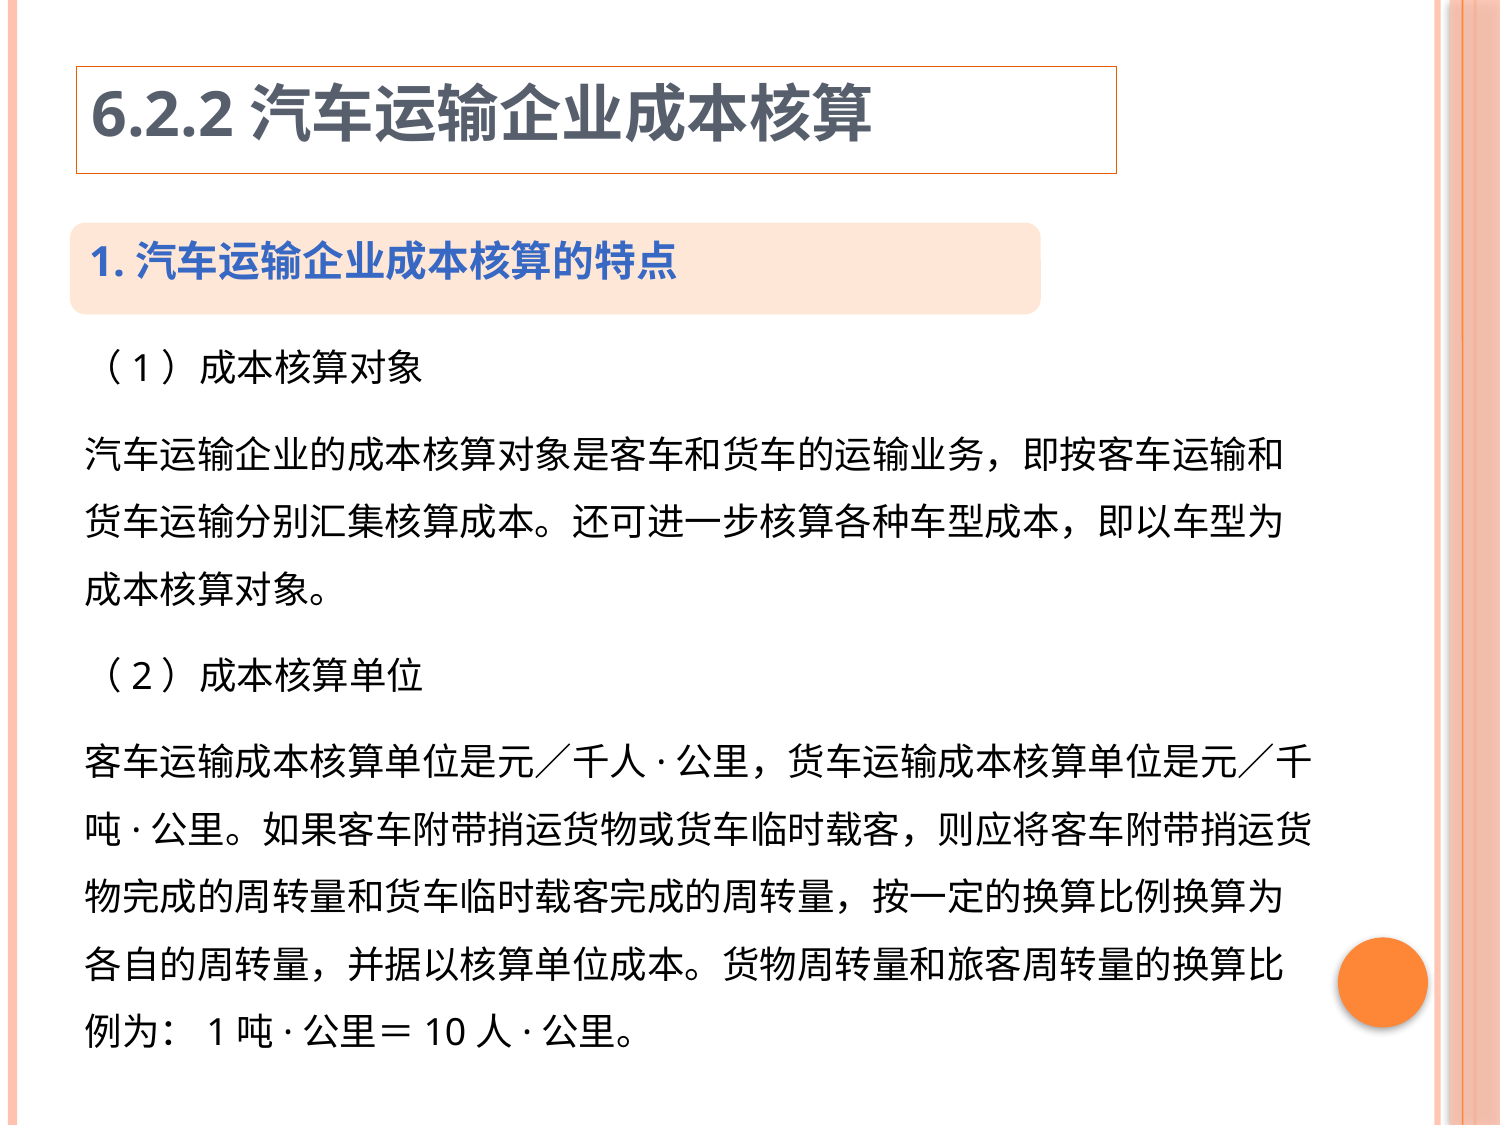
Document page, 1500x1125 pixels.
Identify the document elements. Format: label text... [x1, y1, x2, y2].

text_box 1.汽车运输企业成本核算的特点 [69, 222, 1041, 314]
text_box （1）成本核算对象 汽车运输企业的成本核算对象是客车和货车的运输业务，即按客车运输和货车运输分别汇集核算成本。还可进一步核算各种车型成本，即以车型为成本核算对象。 （2）成本核算单位 客车运输成本核算单位是元／千人·公里，货车运输成本核算单位是元／千吨·公里。如果客车附带捎运货物或货车临时载客，则应将客车附带捎运货物完成的周转量和货车临时载客完成的周转量，按一定的换算比例换算为各自的周转量，并据以核算单位成本。货物周转量和旅客周转量的换算比例为：1吨·公里＝10人·公里。 [69, 314, 1329, 1061]
text_box 6.2.2汽车运输企业成本核算 [76, 66, 1117, 174]
